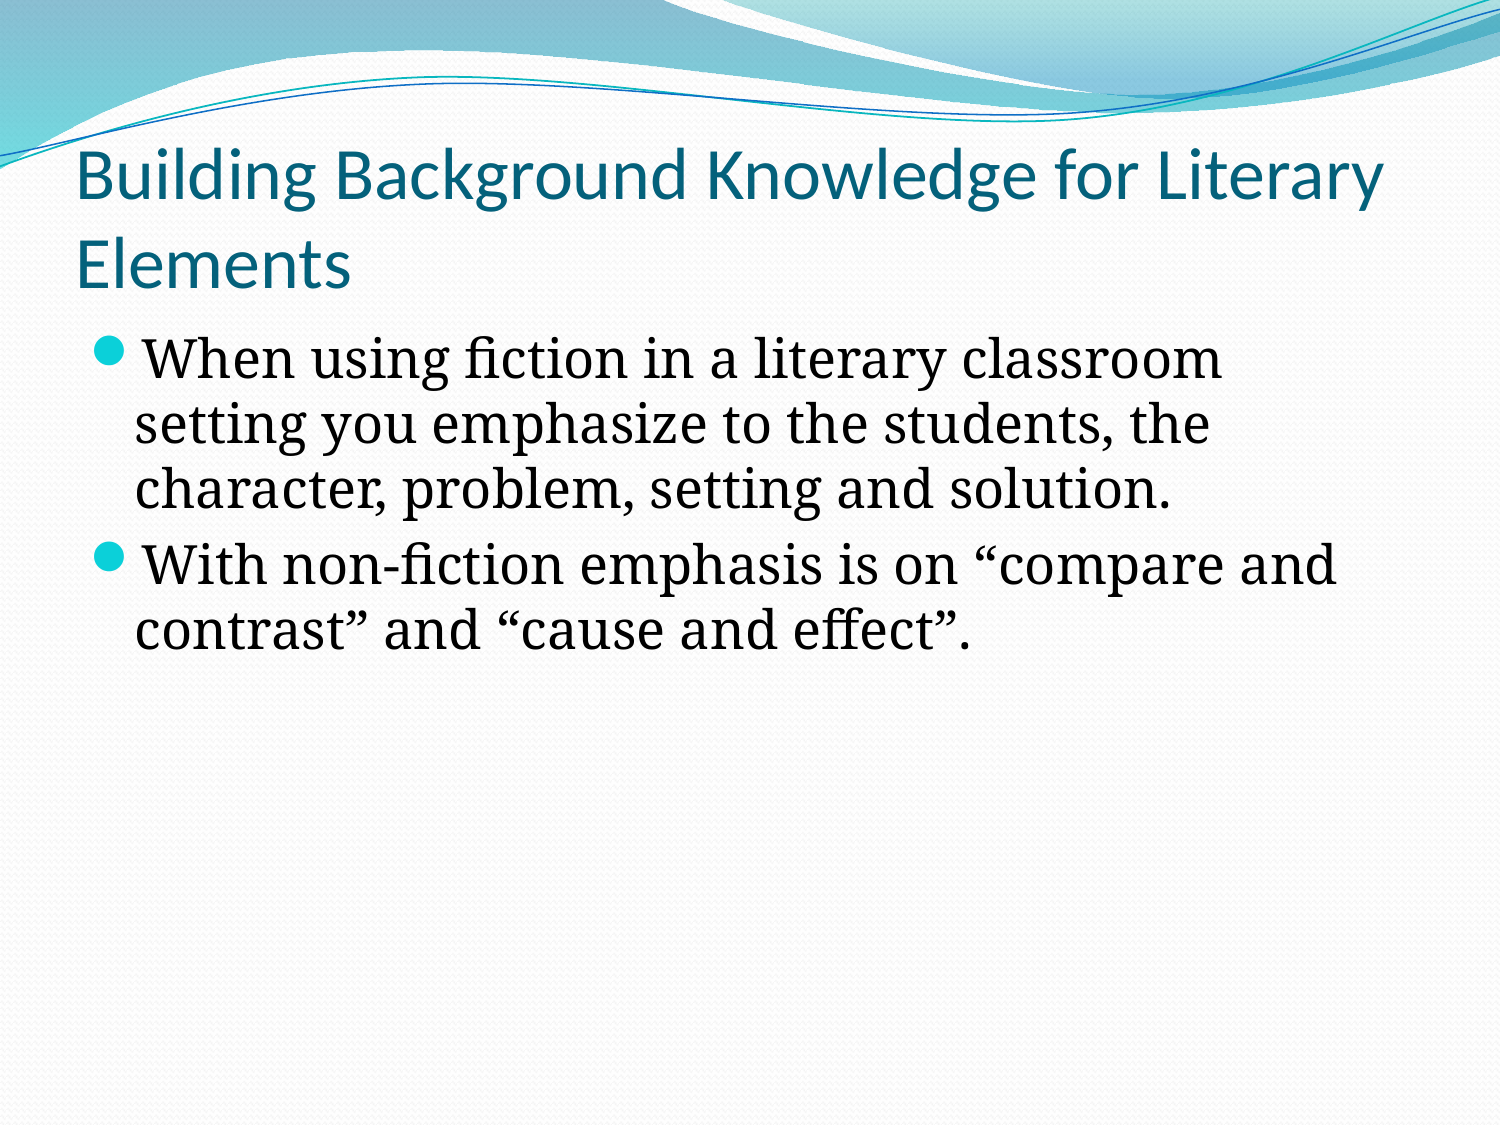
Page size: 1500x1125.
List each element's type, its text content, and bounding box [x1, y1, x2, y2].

list When using fiction in a literary classroom setting you emphasize to the students, the character, problem, setting and solution. With non-fiction emphasis is on “compare and contrast” and “cause and effect”. [75, 317, 1425, 1038]
title Building Background Knowledge for Literary Elements [75, 115, 1425, 303]
